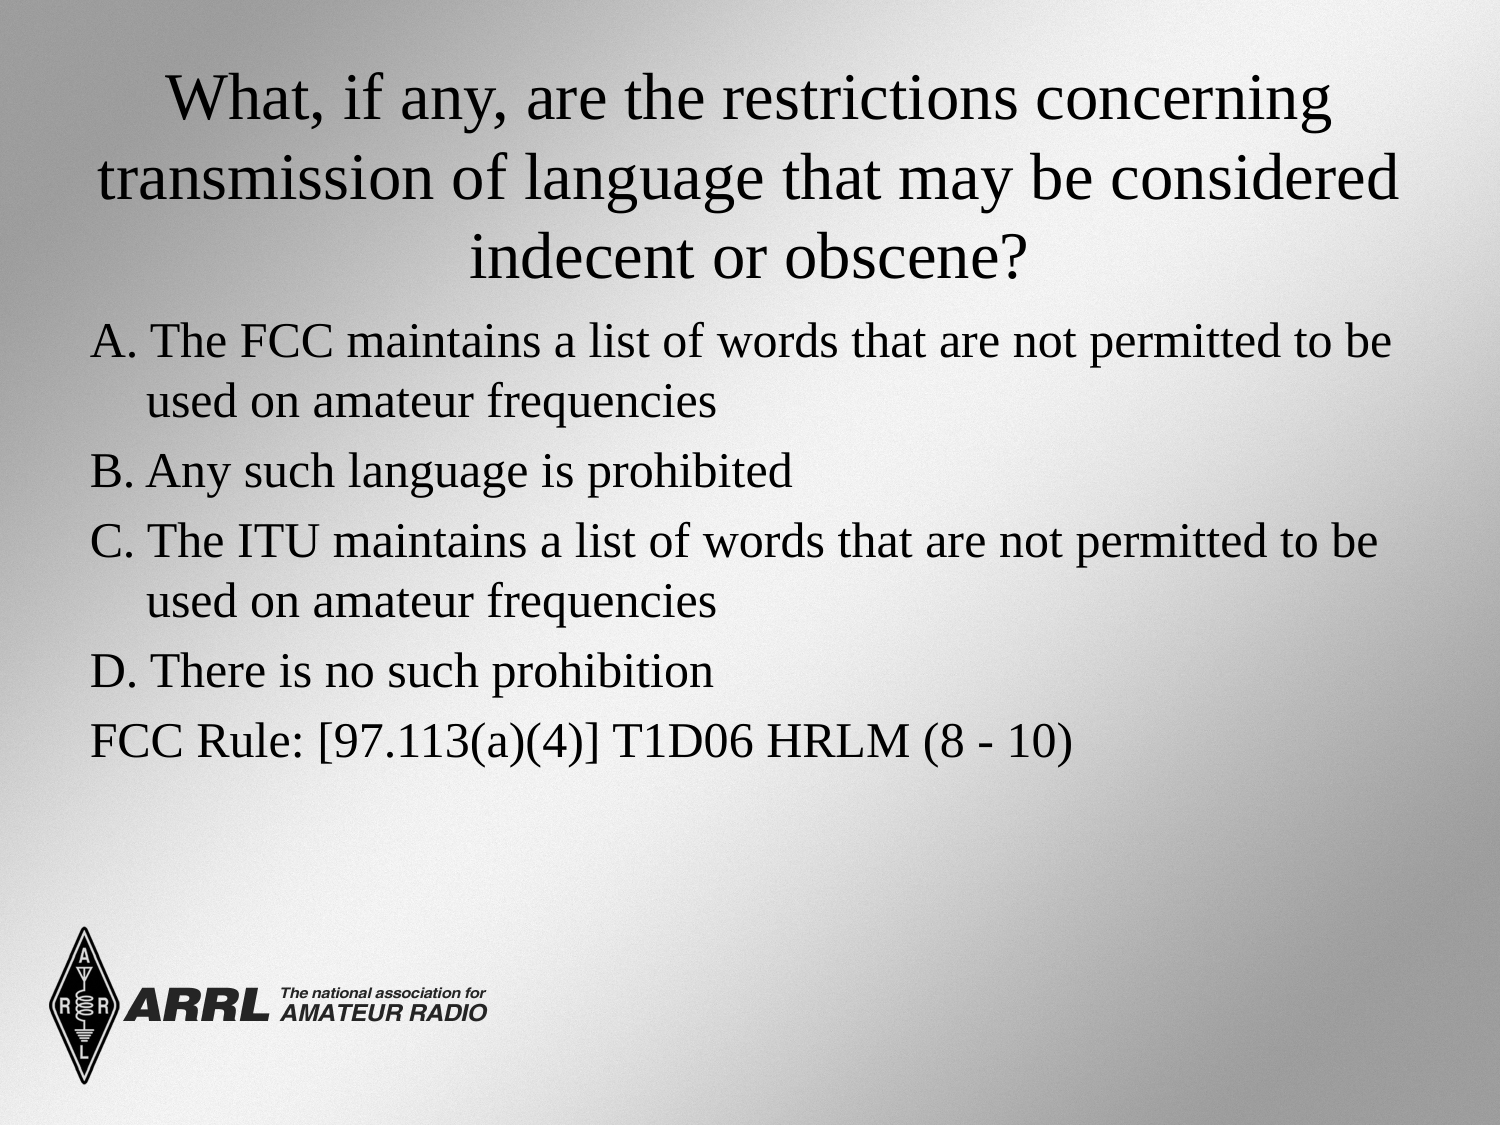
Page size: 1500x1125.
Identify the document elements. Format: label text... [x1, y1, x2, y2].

picture [0, 0, 1500, 1125]
title What, if any, are the restrictions concerning transmission of language that may be considered indecent or obscene? [75, 45, 1425, 233]
list A. The FCC maintains a list of words that are not permitted to be used on amateur frequencies B. Any such language is prohibited C. The ITU maintains a list of words that are not permitted to be used on amateur frequencies D. There is no such prohibition FCC Rule: [97.113(a)(4)] T1D06 HRLM (8 - 10) [75, 299, 1425, 1005]
